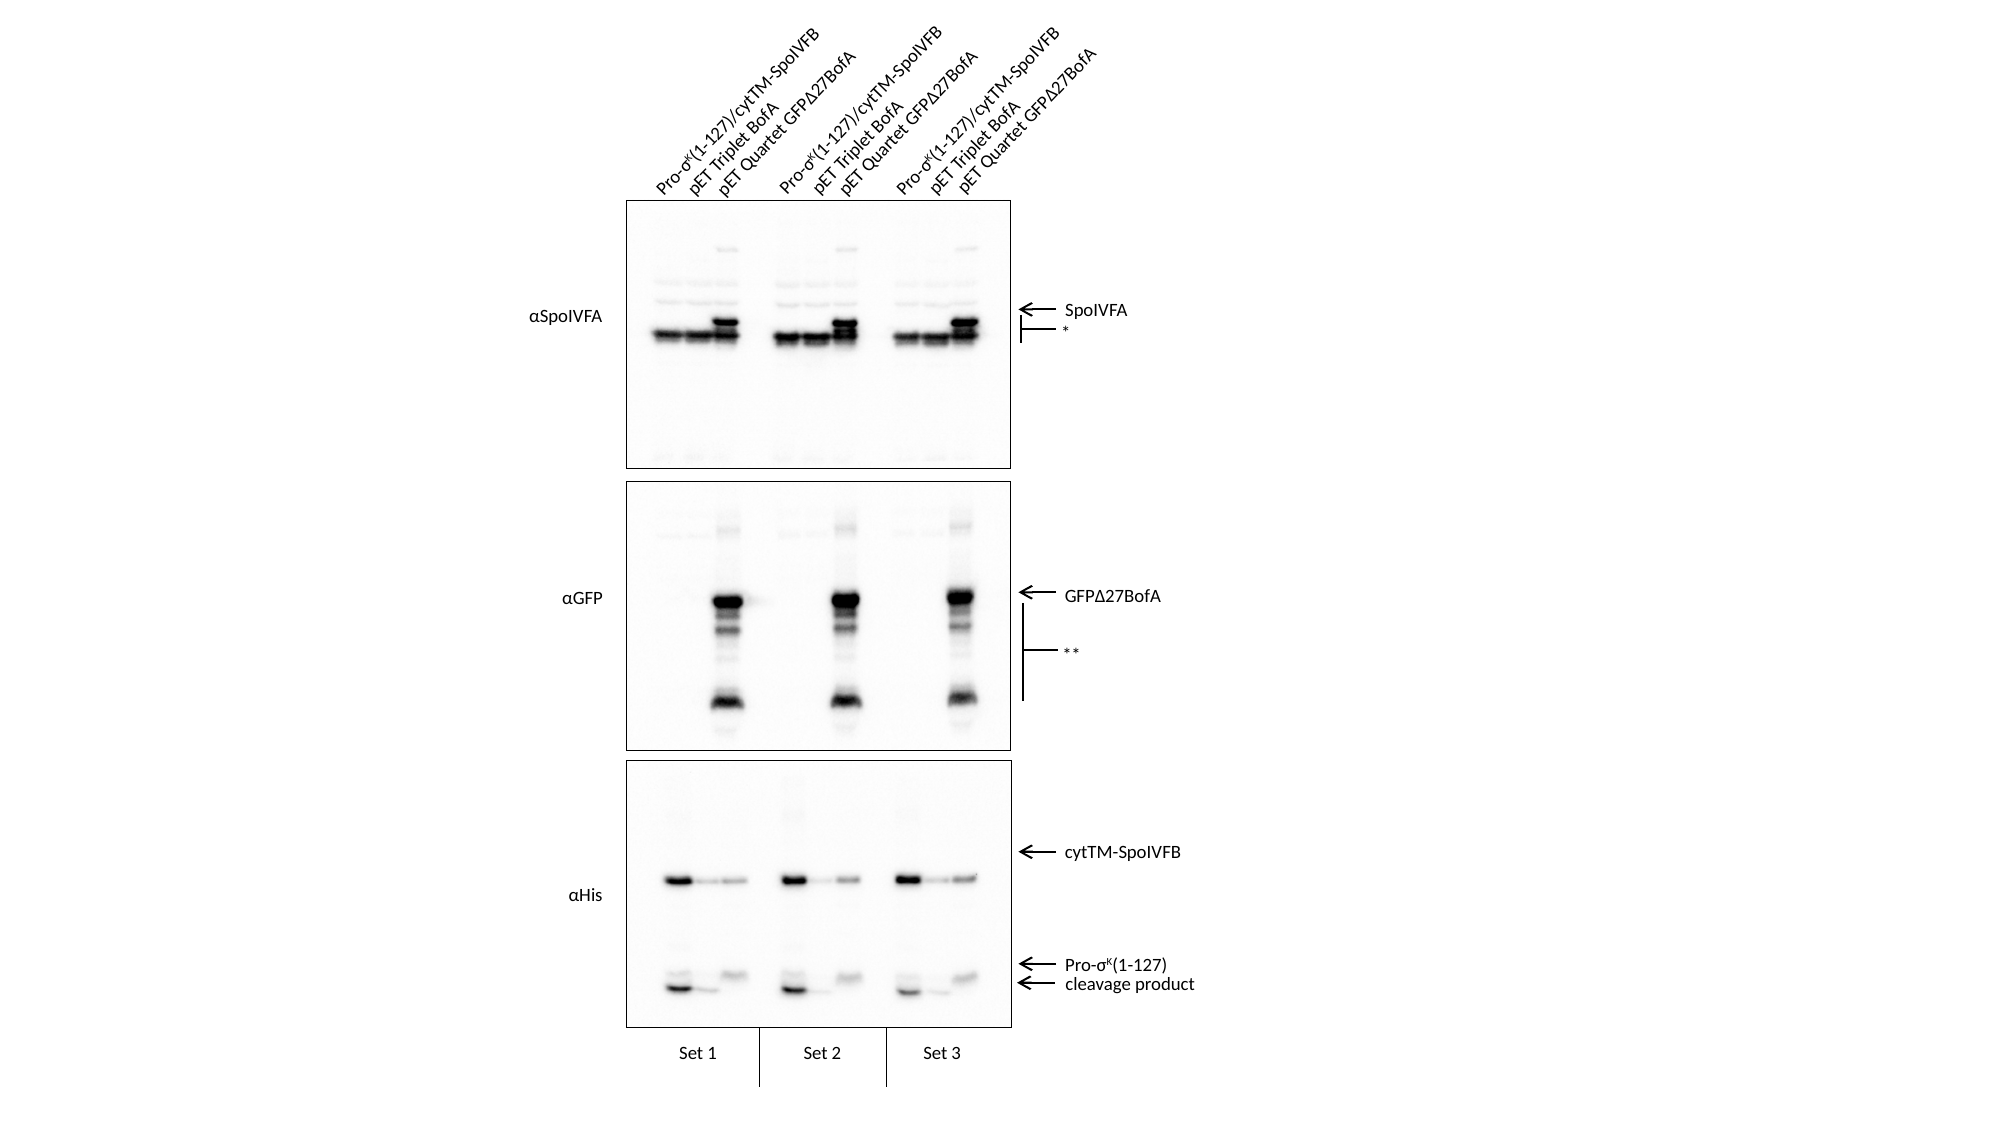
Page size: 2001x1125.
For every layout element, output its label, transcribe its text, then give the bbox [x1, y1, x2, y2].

text_box Set 1 [664, 1033, 732, 1071]
text_box Pro-σK(1-127)/cytTM-SpoIVFB [757, 3, 963, 199]
text_box pET Triplet BofA [665, 80, 786, 199]
picture [626, 199, 1011, 469]
text_box cleavage product [1050, 963, 1210, 1002]
text_box αSpoIVFA [514, 296, 617, 334]
text_box GFPΔ27BofA [1049, 576, 1176, 636]
text_box Set 2 [788, 1033, 857, 1071]
text_box pET Triplet BofA [790, 78, 909, 199]
text_box Pro-σK(1-127)/cytTM-SpoIVFB [634, 5, 839, 199]
text_box Set 3 [908, 1033, 976, 1071]
text_box pET Quartet GFPΔ27BofA [817, 28, 997, 199]
picture [626, 481, 1011, 751]
text_box pET Triplet BofA [907, 78, 1026, 199]
text_box cytTM-SpoIVFB [1050, 831, 1197, 870]
text_box SpoIVFA [1050, 290, 1143, 328]
picture [626, 760, 1012, 1028]
text_box * [1046, 313, 1086, 351]
text_box ** [1047, 634, 1096, 673]
text_box αGFP [547, 577, 618, 616]
text_box pET Quartet GFPΔ27BofA [695, 28, 875, 199]
text_box Pro-σK(1-127)/cytTM-SpoIVFB [875, 5, 1080, 199]
text_box pET Quartet GFPΔ27BofA [935, 25, 1116, 199]
text_box αHis [553, 875, 618, 913]
text_box Pro-σK(1-127) [1050, 944, 1183, 963]
